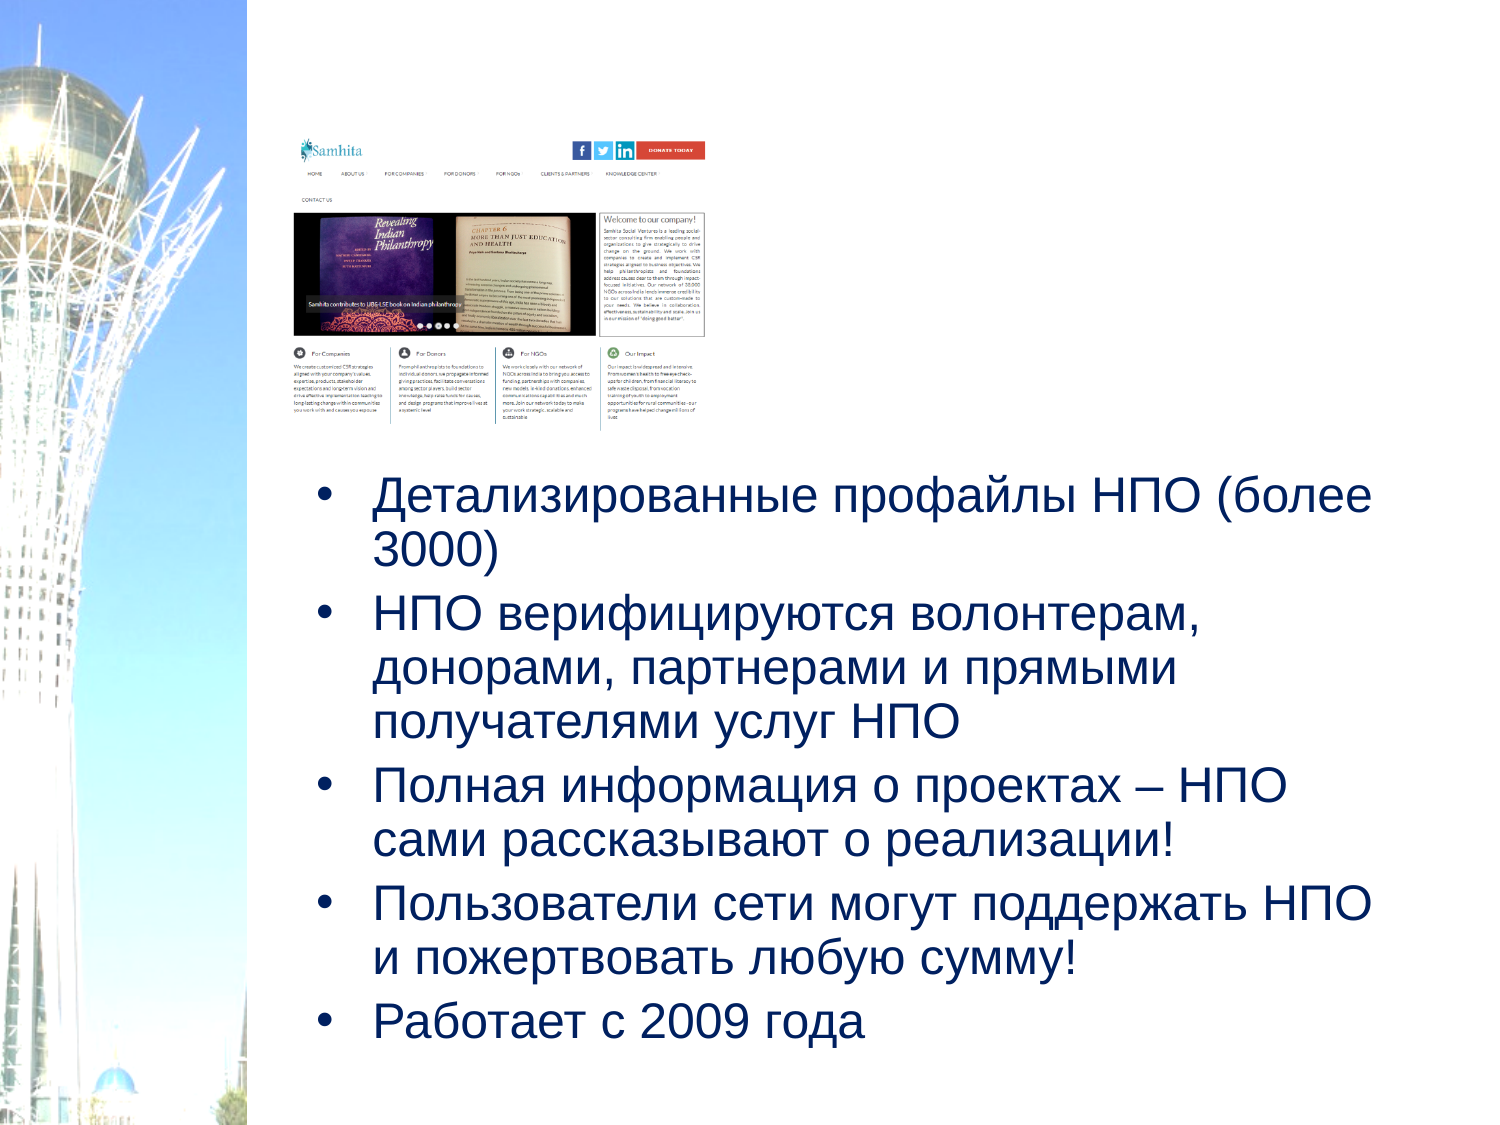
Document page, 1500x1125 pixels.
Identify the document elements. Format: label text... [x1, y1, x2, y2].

picture [0, 0, 247, 1125]
text_box Детализированные профайлы НПО (более 3000) НПО верифицируются волонтерам, донорами, партнерами и прямыми получателями услуг НПО Полная информация о проектах – НПО сами рассказывают о реализации! Пользователи сети могут поддержать НПО и пожертвовать любую сумму! Работает с 2009 года [301, 462, 1412, 1083]
picture [277, 136, 717, 433]
